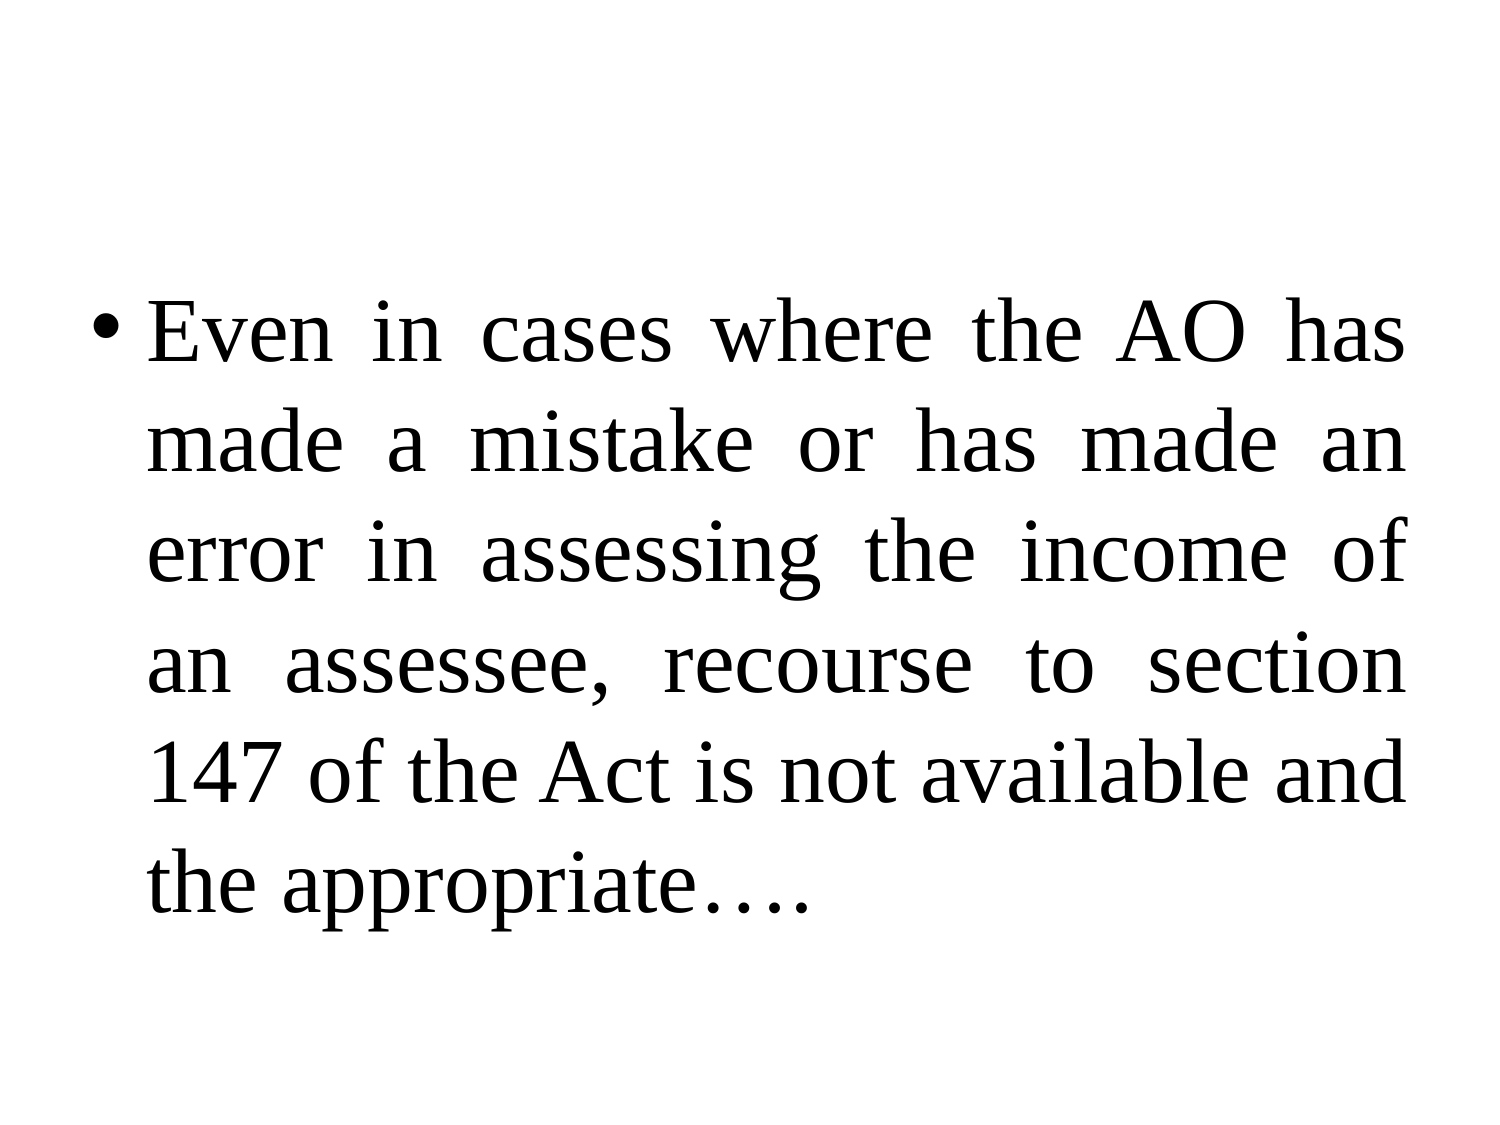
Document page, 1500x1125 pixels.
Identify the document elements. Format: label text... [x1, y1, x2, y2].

list Even in cases where the AO has made a mistake or has made an error in assessing the income of an assessee, recourse to section 147 of the Act is not available and the appropriate…. [75, 262, 1425, 1005]
